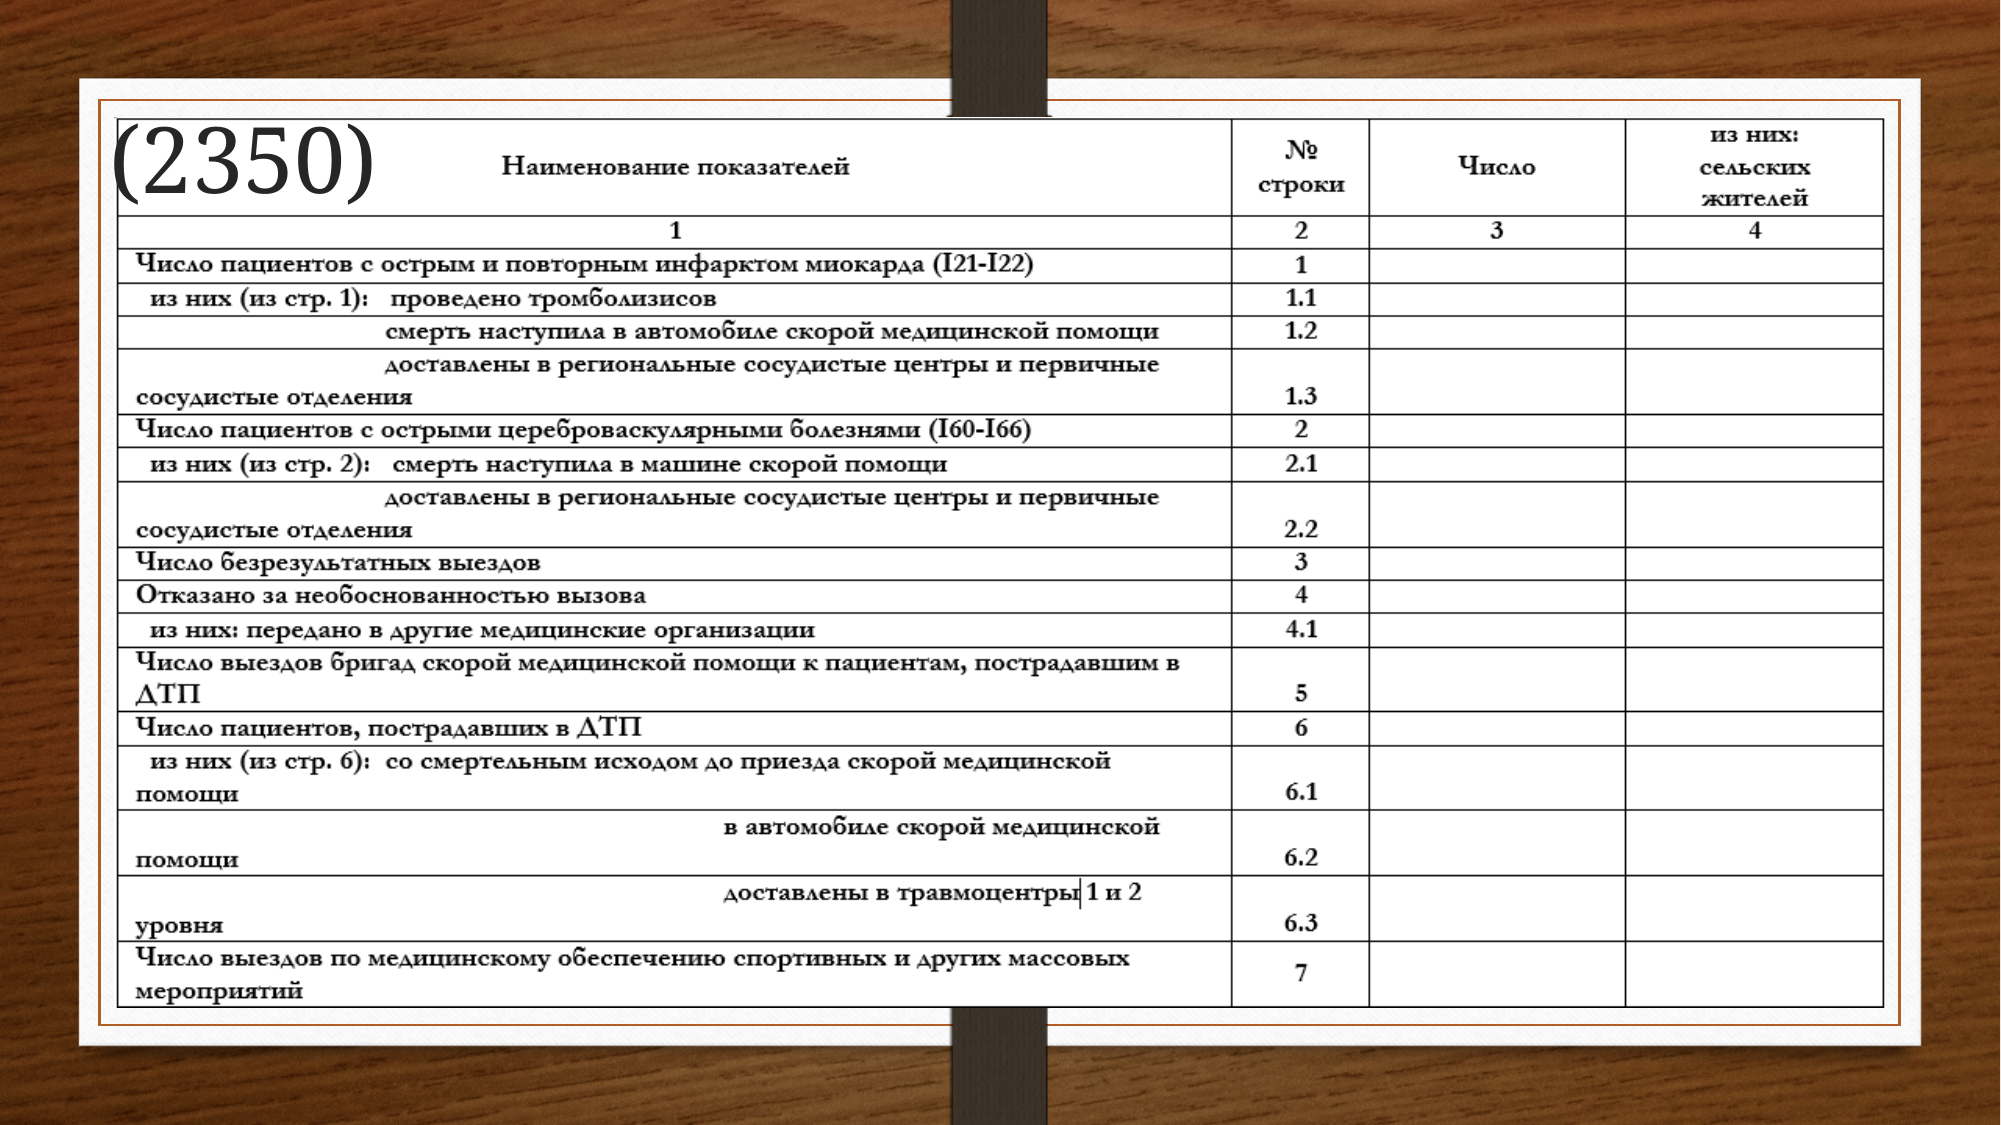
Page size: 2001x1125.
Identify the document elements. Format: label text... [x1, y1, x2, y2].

picture [0, 0, 948, 99]
picture [101, 0, 2001, 1125]
picture [0, 259, 948, 1125]
title (2350) [0, 54, 633, 259]
